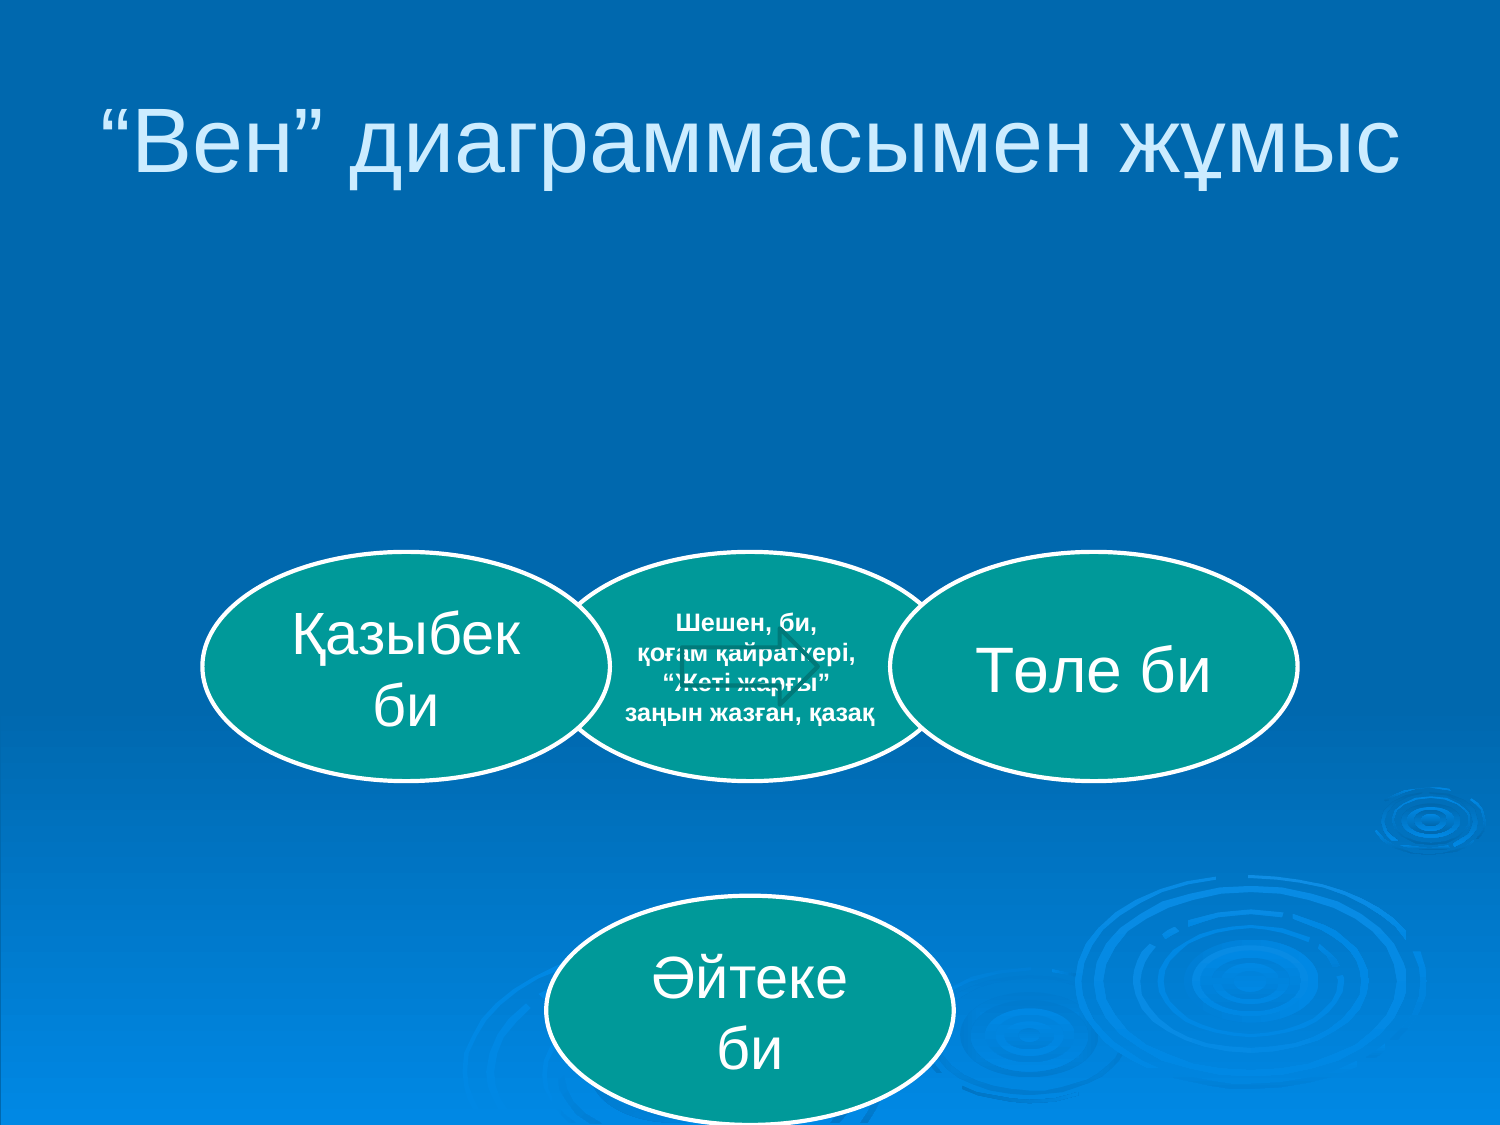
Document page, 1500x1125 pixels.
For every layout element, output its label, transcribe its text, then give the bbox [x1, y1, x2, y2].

title “Вен” диаграммасымен жұмыс [76, 42, 1428, 206]
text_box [0, 207, 1500, 1125]
